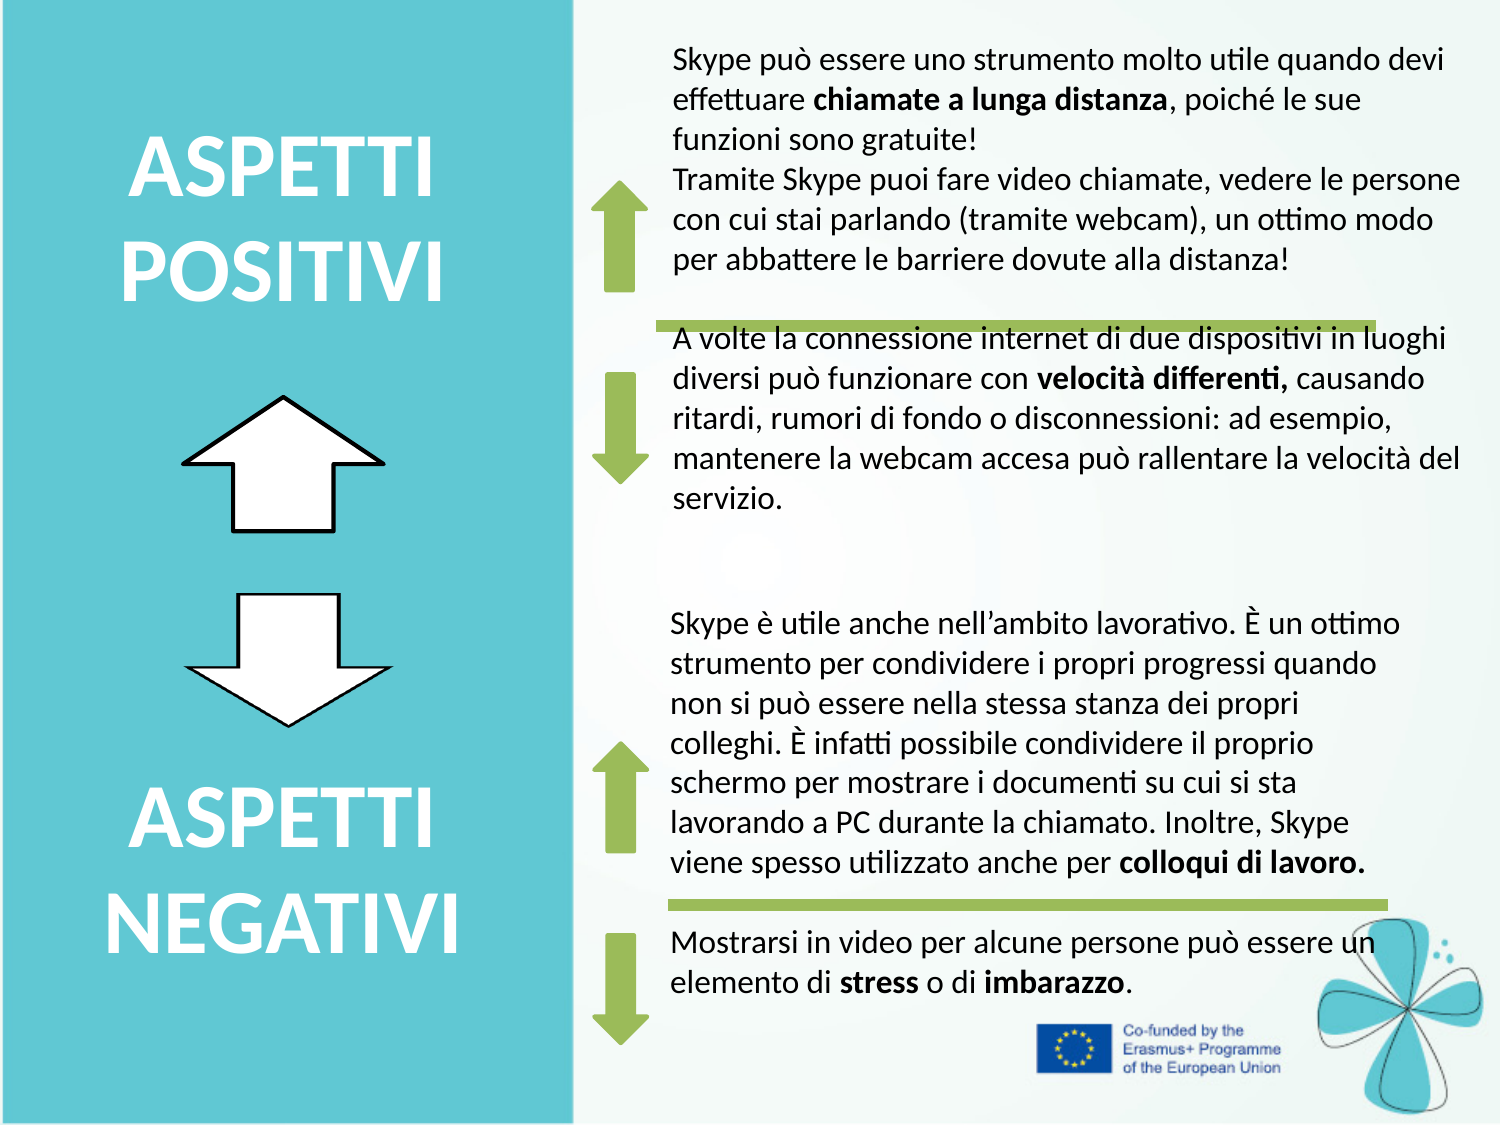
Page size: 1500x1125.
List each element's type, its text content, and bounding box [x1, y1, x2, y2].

text_box [180, 395, 386, 534]
text_box Skype può essere uno strumento molto utile quando devi effettuare chiamate a lunga distanza, poiché le sue funzioni sono gratuite! Tramite Skype puoi fare video chiamate, vedere le persone con cui stai parlando (tramite webcam), un ottimo modo per abbattere le barriere dovute alla distanza! A volte la connessione internet di due dispositivi in luoghi diversi può funzionare con velocità differenti, causando ritardi, rumori di fondo o disconnessioni: ad esempio, mantenere la webcam accesa può rallentare la velocità del servizio. [657, 29, 1483, 614]
text_box [592, 933, 650, 1046]
text_box [592, 741, 650, 854]
text_box [592, 372, 649, 485]
table_header ASPETTI POSITIVI [52, 114, 515, 325]
table_header ASPETTI NEGATIVI [52, 765, 515, 976]
picture [0, 0, 1500, 1125]
text_box [591, 180, 648, 293]
text_box Skype è utile anche nell’ambito lavorativo. È un ottimo strumento per condividere i propri progressi quando non si può essere nella stessa stanza dei propri colleghi. È infatti possibile condividere il proprio schermo per mostrare i documenti su cui si sta lavorando a PC durante la chiamato. Inoltre, Skype viene spesso utilizzato anche per colloqui di lavoro. Mostrarsi in video per alcune persone può essere un elemento di stress o di imbarazzo. [655, 593, 1427, 1008]
